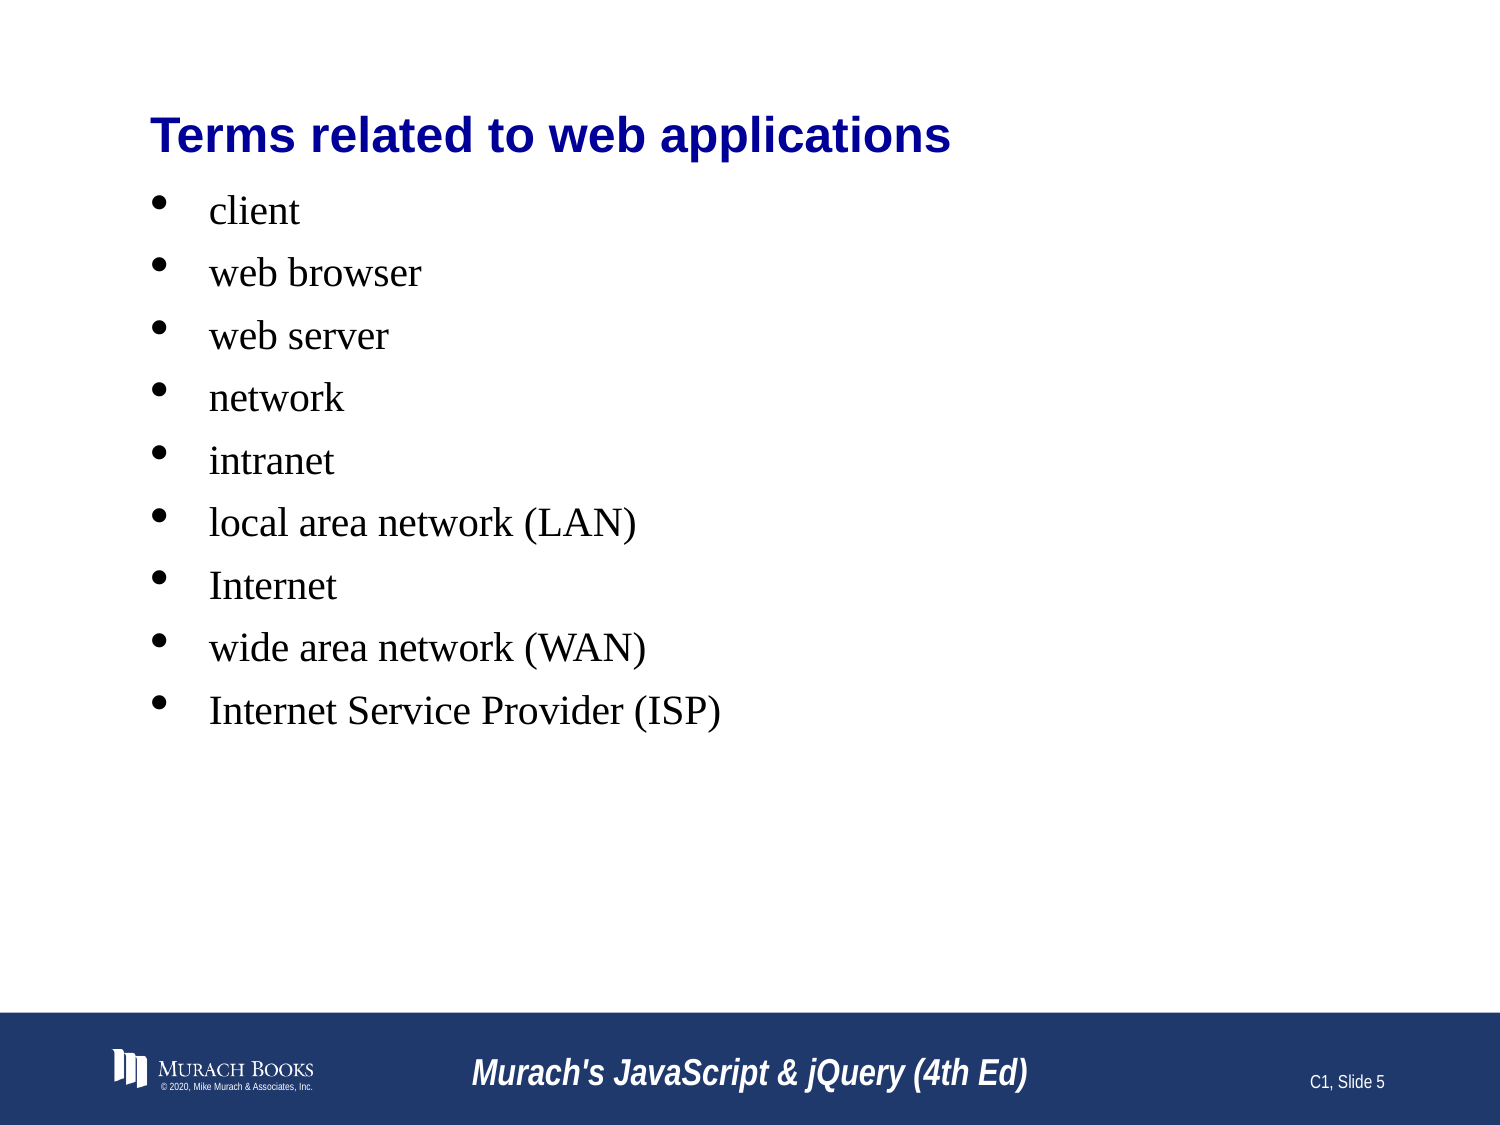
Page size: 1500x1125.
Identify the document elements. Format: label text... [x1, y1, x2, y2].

slide_number C1, Slide 5 [1087, 1025, 1400, 1100]
footer © 2020, Mike Murach & Associates, Inc. [12, 1025, 463, 1100]
list client web browser web server network intranet local area network (LAN) Internet wide area network (WAN) Internet Service Provider (ISP) [137, 174, 1350, 975]
title Terms related to web applications [150, 102, 1350, 164]
slide_number Murach's JavaScript & jQuery (4th Ed) [463, 1025, 1050, 1100]
